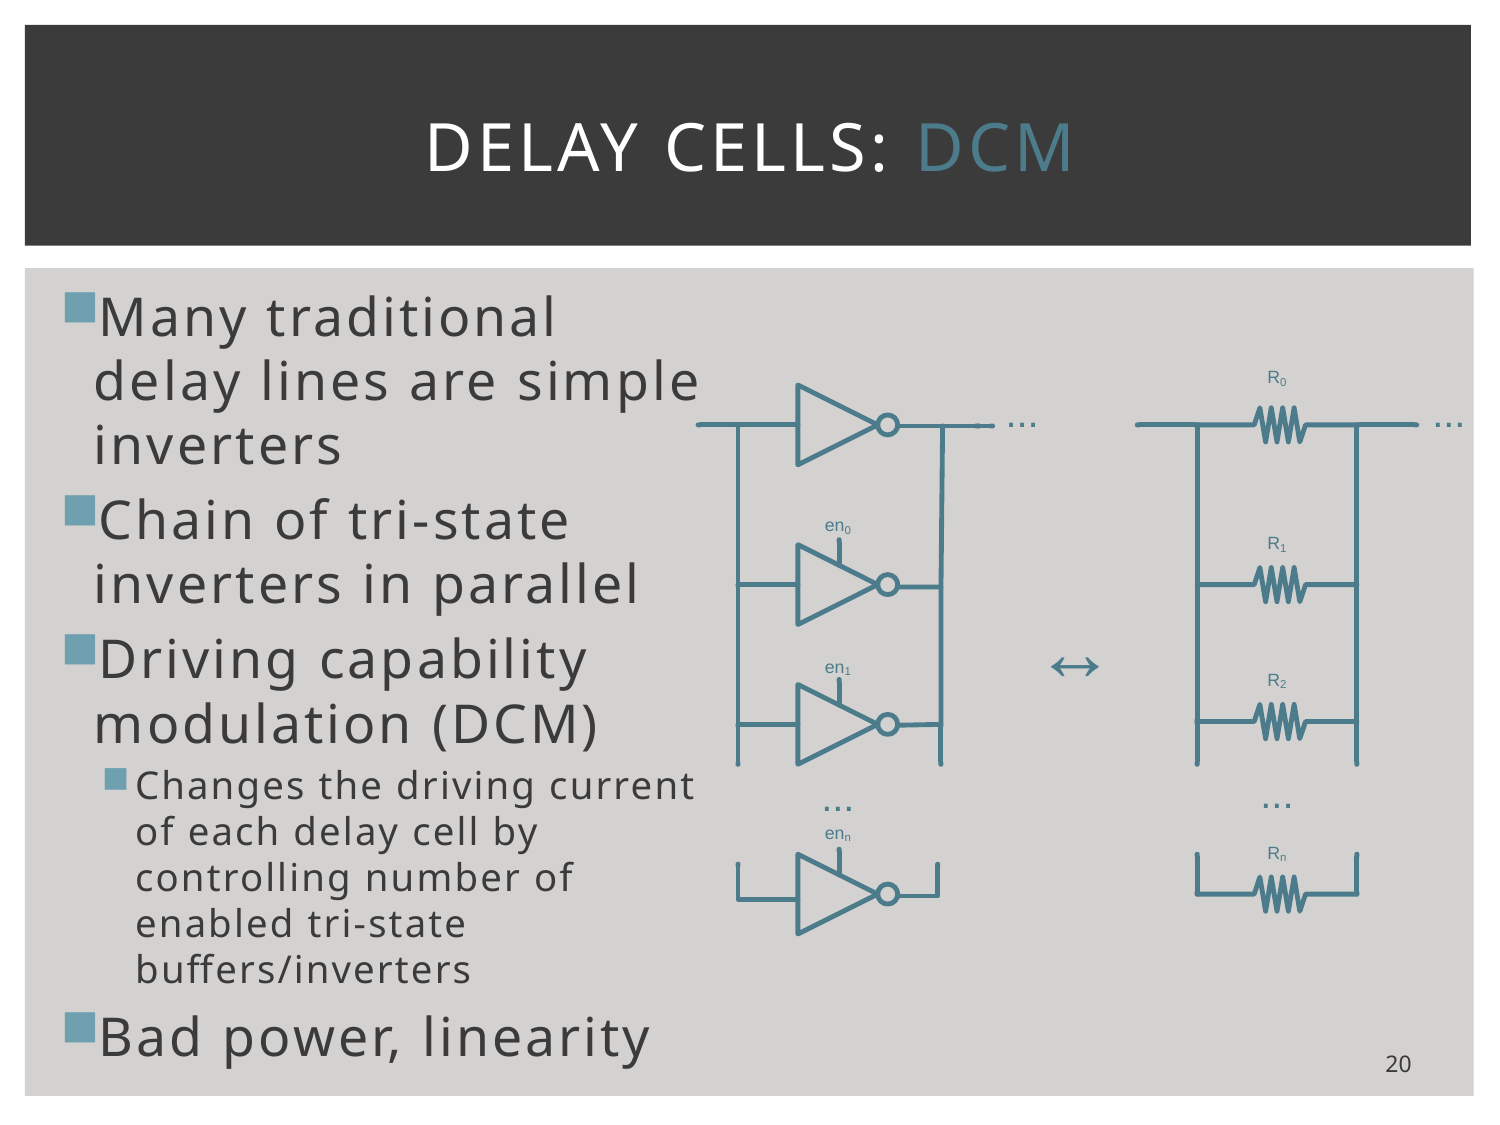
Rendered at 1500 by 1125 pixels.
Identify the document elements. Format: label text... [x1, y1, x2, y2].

picture [692, 362, 1469, 940]
slide_number 20 [1349, 1041, 1448, 1089]
list Many traditional delay lines are simple inverters Chain of tri-state inverters in parallel Driving capability modulation (DCM) Changes the driving current of each delay cell by controlling number of enabled tri-state buffers/inverters Bad power, linearity [37, 275, 738, 1075]
title DELAY CELLS: DCM [62, 58, 1438, 232]
